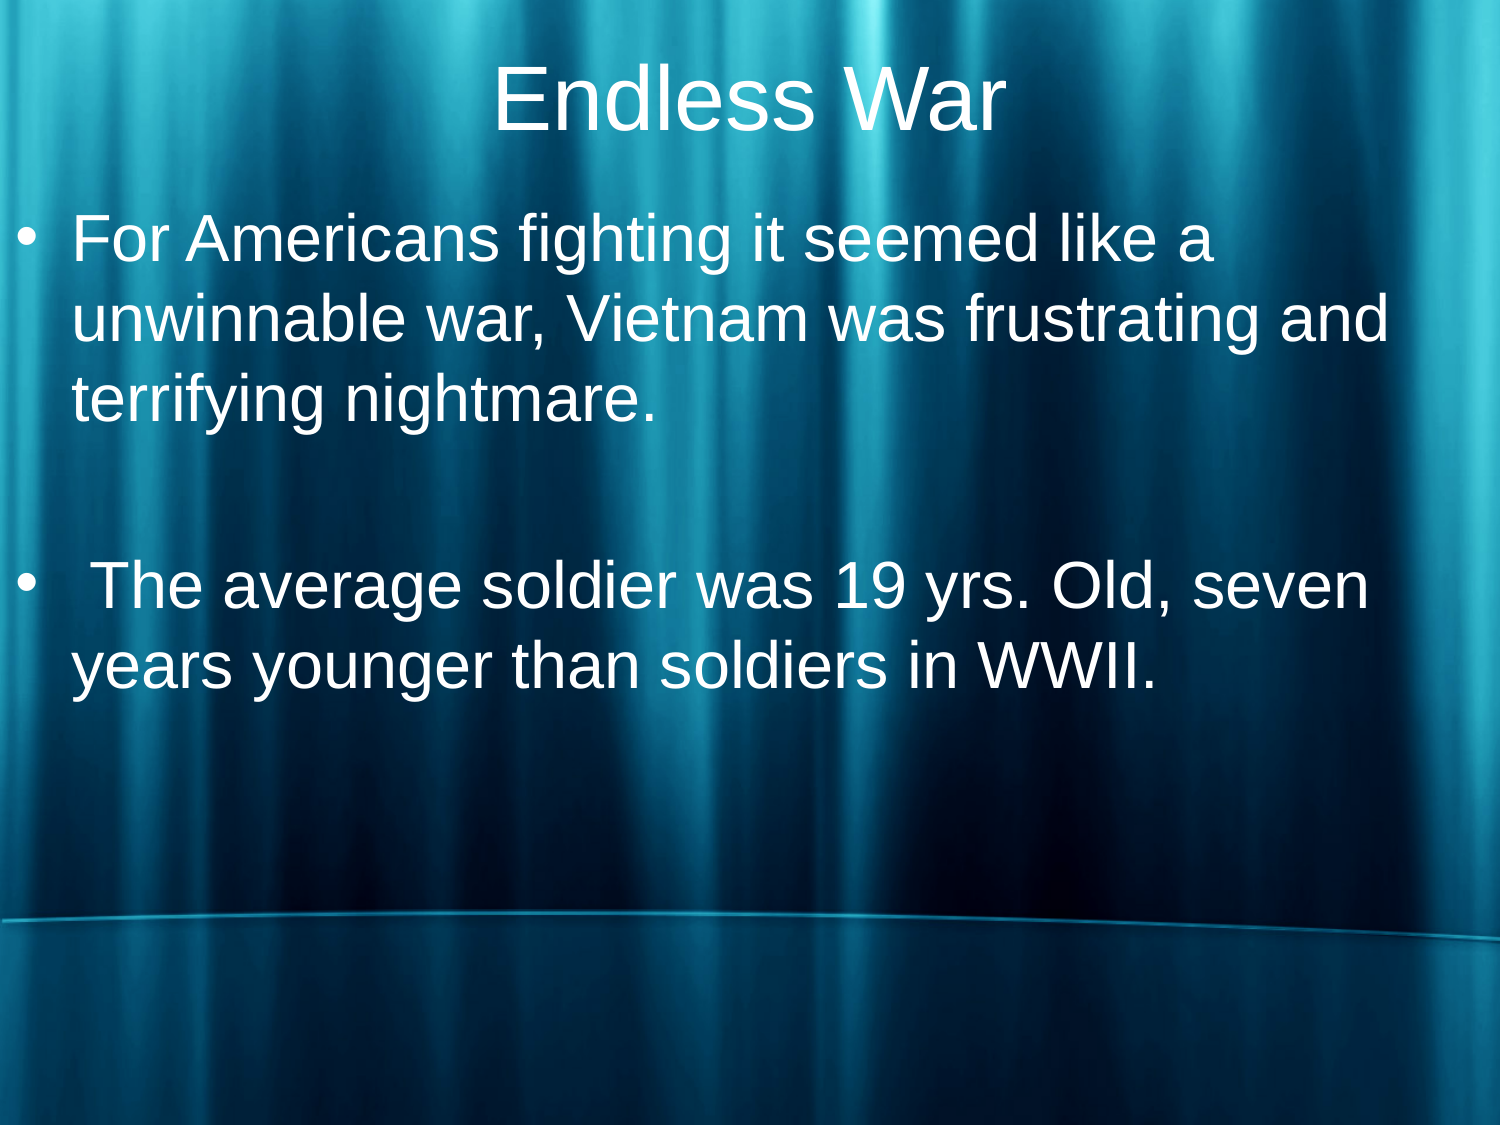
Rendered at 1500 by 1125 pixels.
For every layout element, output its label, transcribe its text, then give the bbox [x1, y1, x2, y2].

list For Americans fighting it seemed like a unwinnable war, Vietnam was frustrating and terrifying nightmare. The average soldier was 19 yrs. Old, seven years younger than soldiers in WWII. [0, 187, 1500, 1125]
title Endless War [0, 0, 1500, 187]
